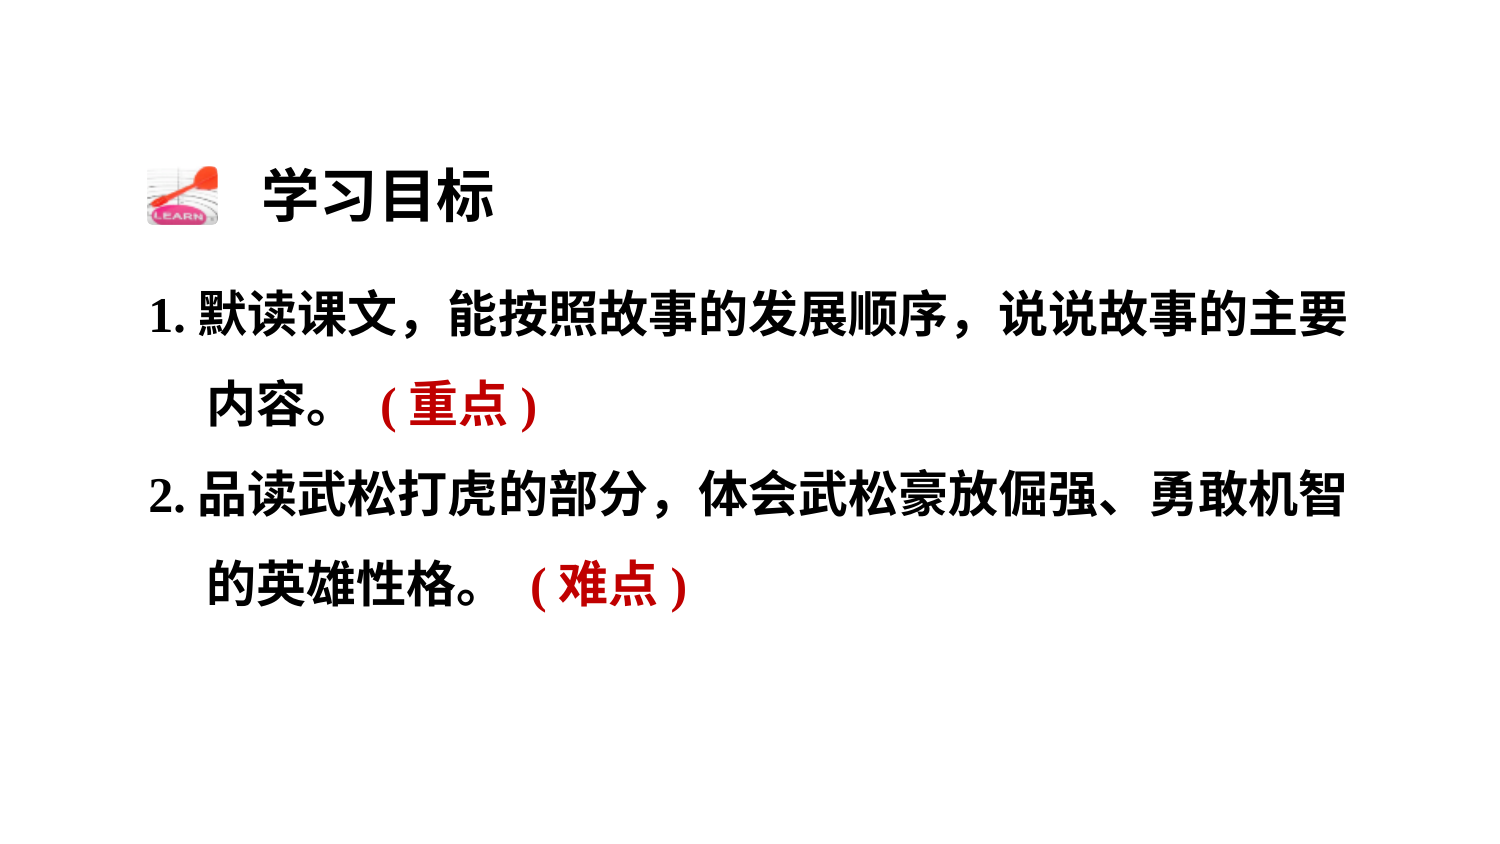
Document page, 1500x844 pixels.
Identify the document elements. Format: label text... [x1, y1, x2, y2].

text_box 1.默读课文，能按照故事的发展顺序，说说故事的主要内容。 (重点) 2.品读武松打虎的部分，体会武松豪放倔强、勇敢机智的英雄性格。 (难点) [133, 244, 1394, 620]
text_box 学习目标 [246, 152, 510, 237]
text_box [145, 163, 220, 227]
